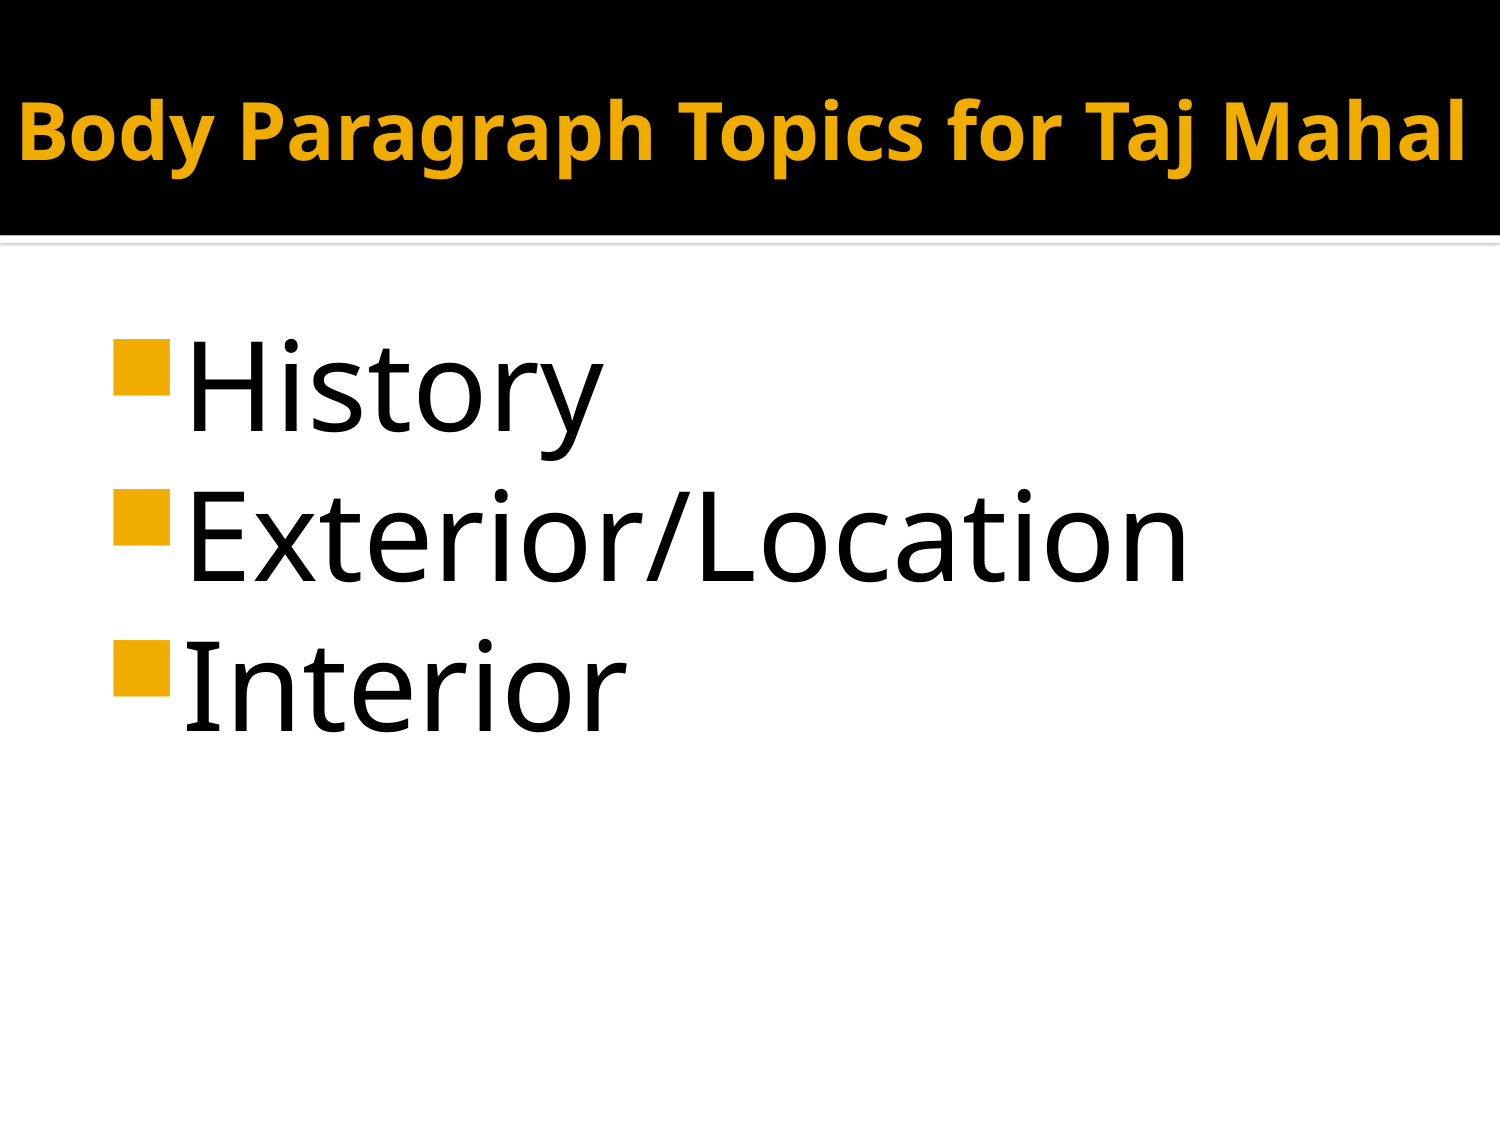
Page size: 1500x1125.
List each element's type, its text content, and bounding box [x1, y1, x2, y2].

title Body Paragraph Topics for Taj Mahal [0, 25, 1500, 231]
list History Exterior/Location Interior [75, 291, 1425, 1050]
